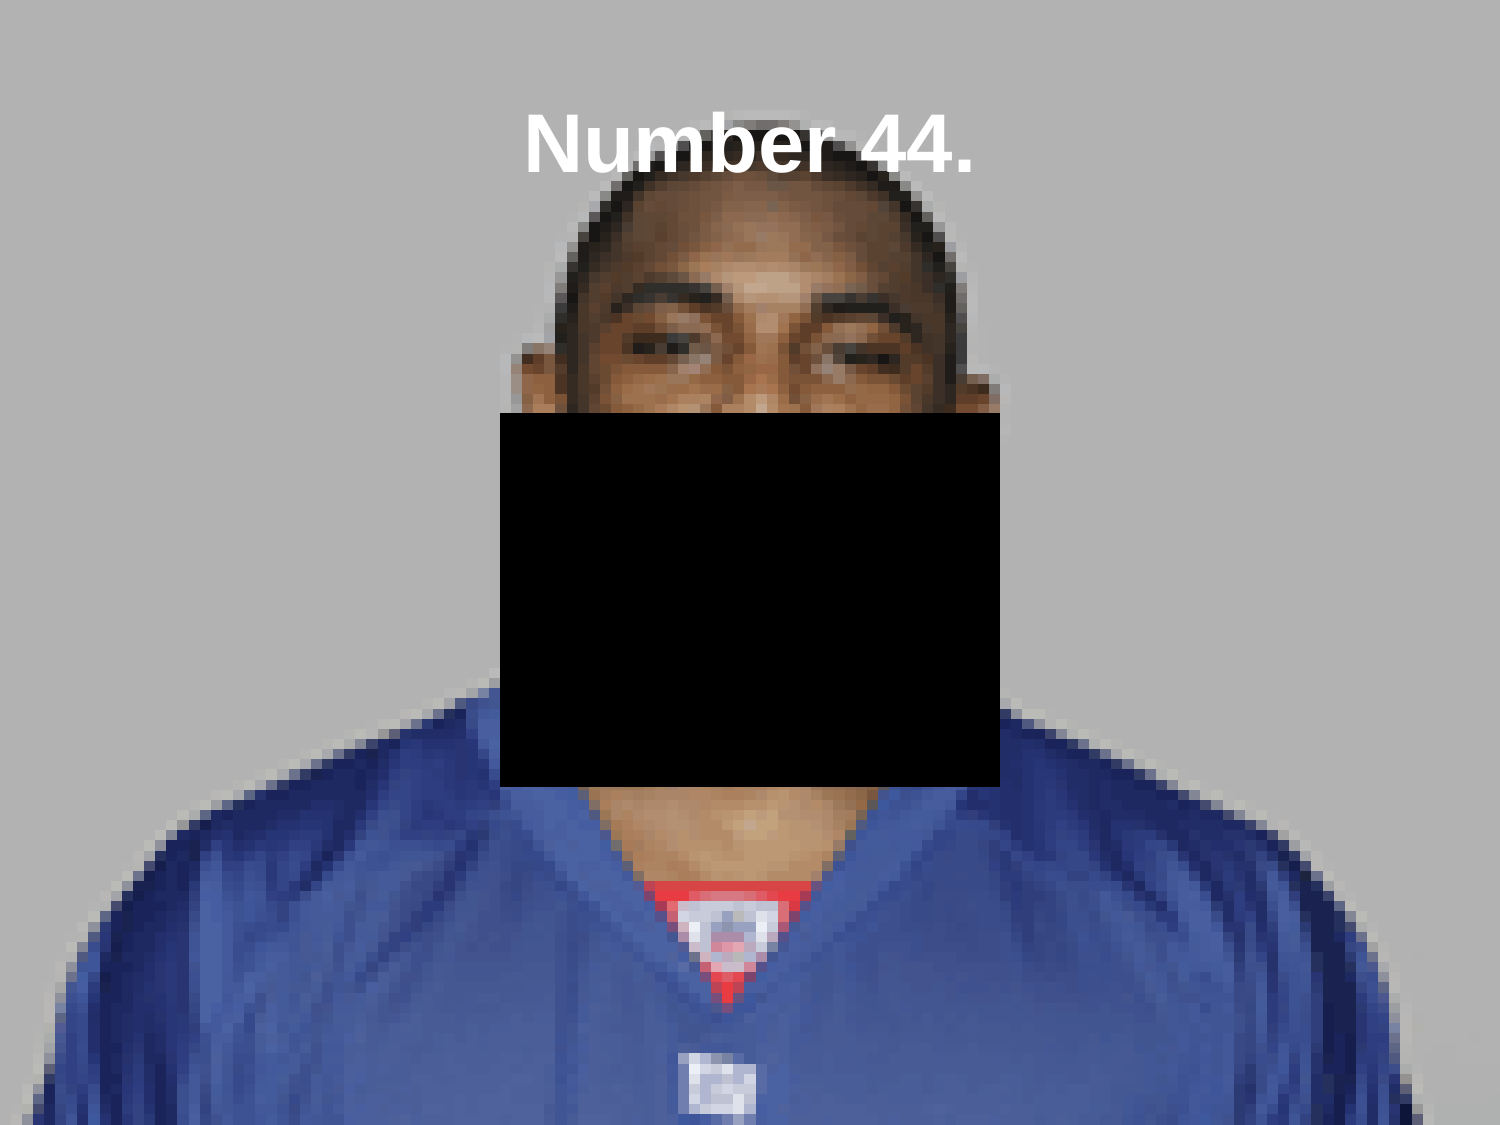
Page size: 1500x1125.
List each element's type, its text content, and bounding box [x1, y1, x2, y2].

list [499, 412, 1001, 788]
picture [0, 0, 1500, 1125]
title Number 44. [75, 45, 1425, 233]
